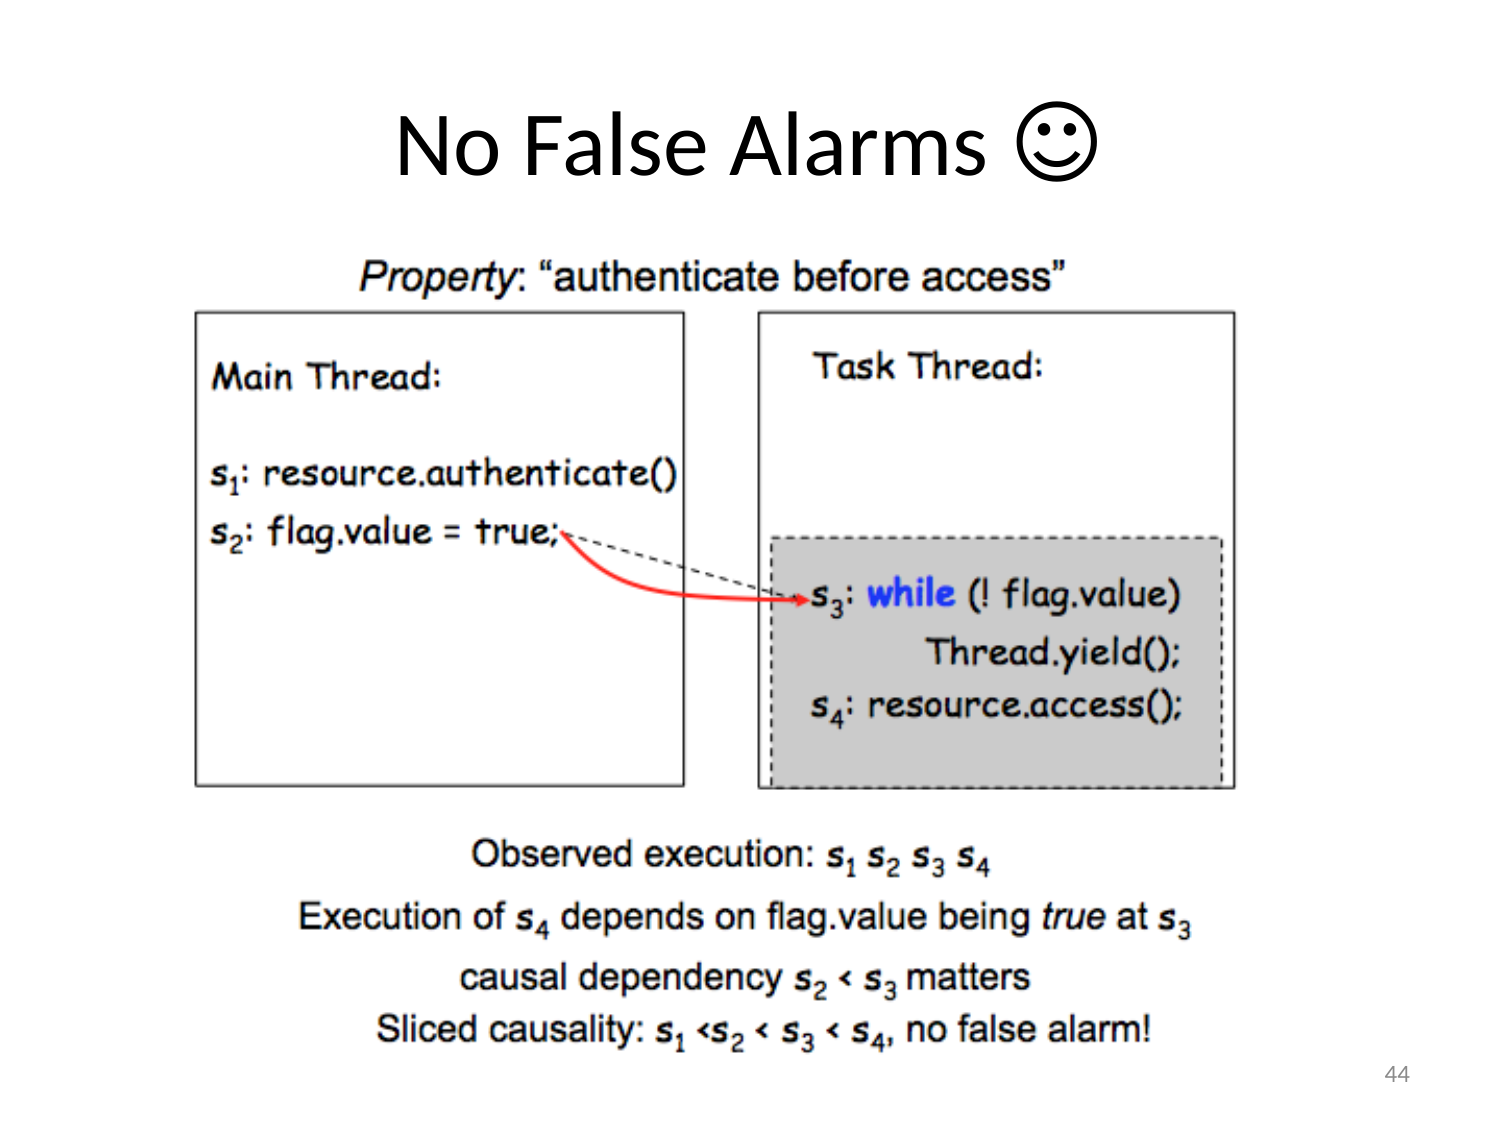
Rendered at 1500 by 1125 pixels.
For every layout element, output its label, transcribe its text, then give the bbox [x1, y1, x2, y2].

slide_number 44 [1074, 1042, 1425, 1103]
picture [191, 253, 1242, 1059]
title No False Alarms ☺ [75, 45, 1425, 233]
